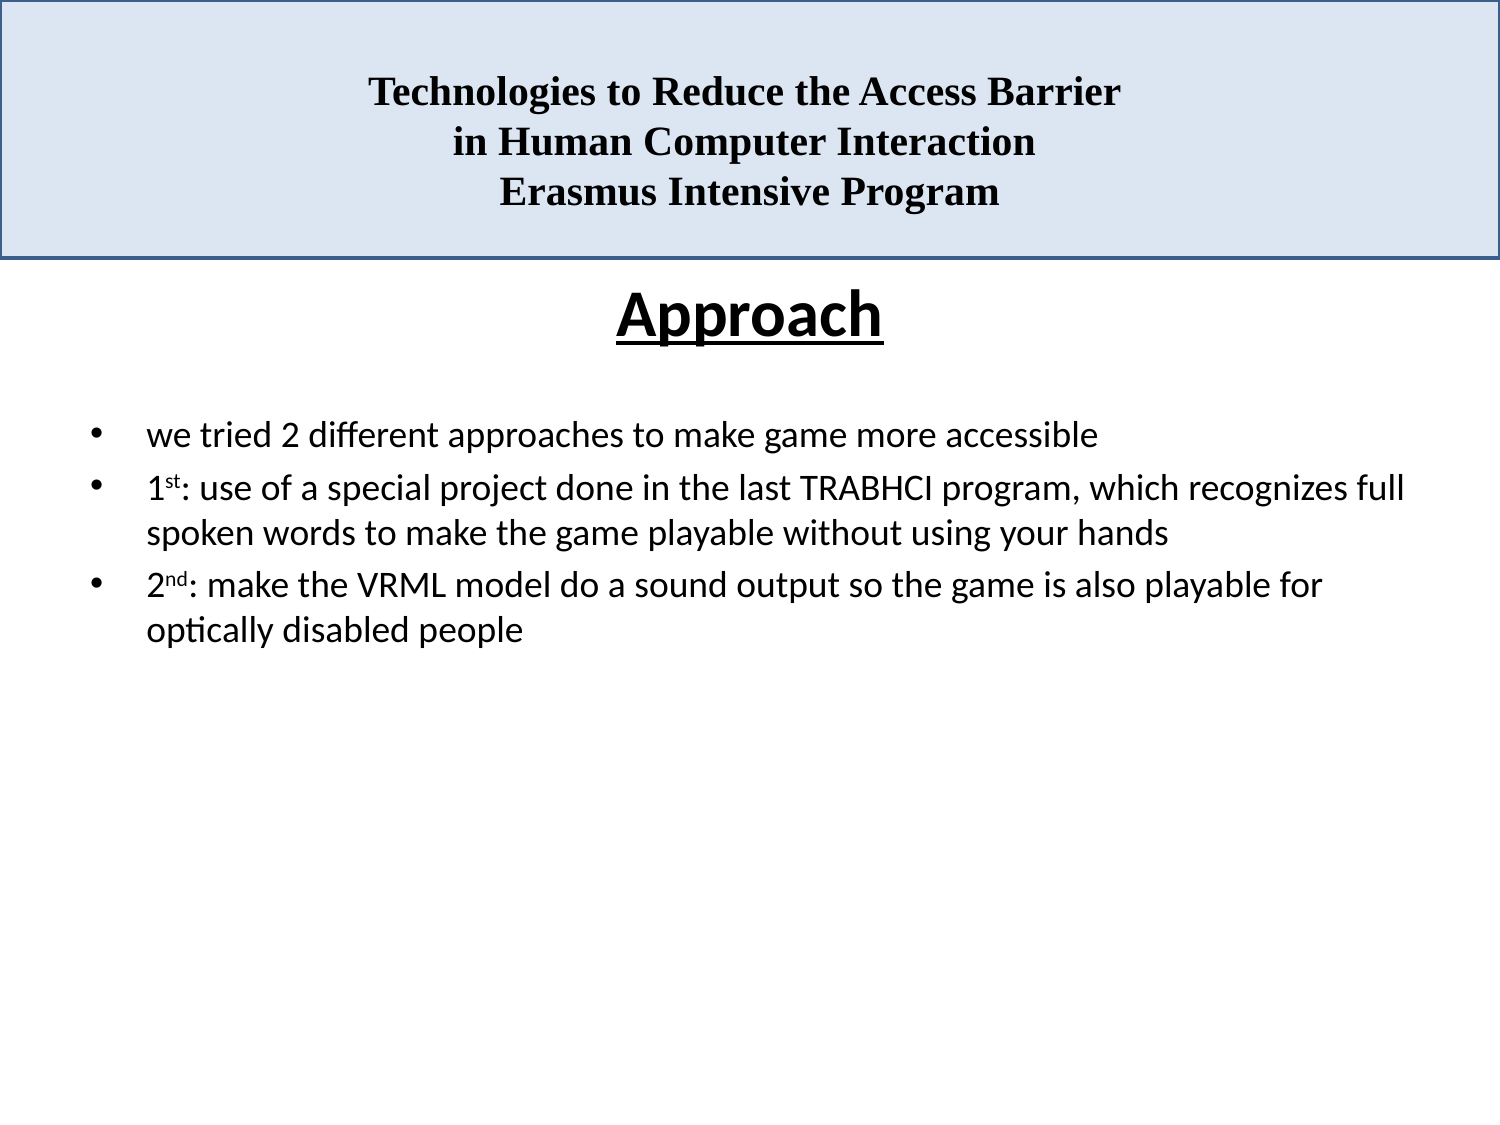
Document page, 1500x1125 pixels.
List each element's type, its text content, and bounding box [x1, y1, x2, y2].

text_box [0, 0, 1500, 260]
list Approach we tried 2 different approaches to make game more accessible 1st: use of a special project done in the last TRABHCI program, which recognizes full spoken words to make the game playable without using your hands 2nd: make the VRML model do a sound output so the game is also playable for optically disabled people [75, 262, 1425, 1005]
title Technologies to Reduce the Access Barrier in Human Computer Interaction Erasmus Intensive Program [75, 45, 1425, 233]
